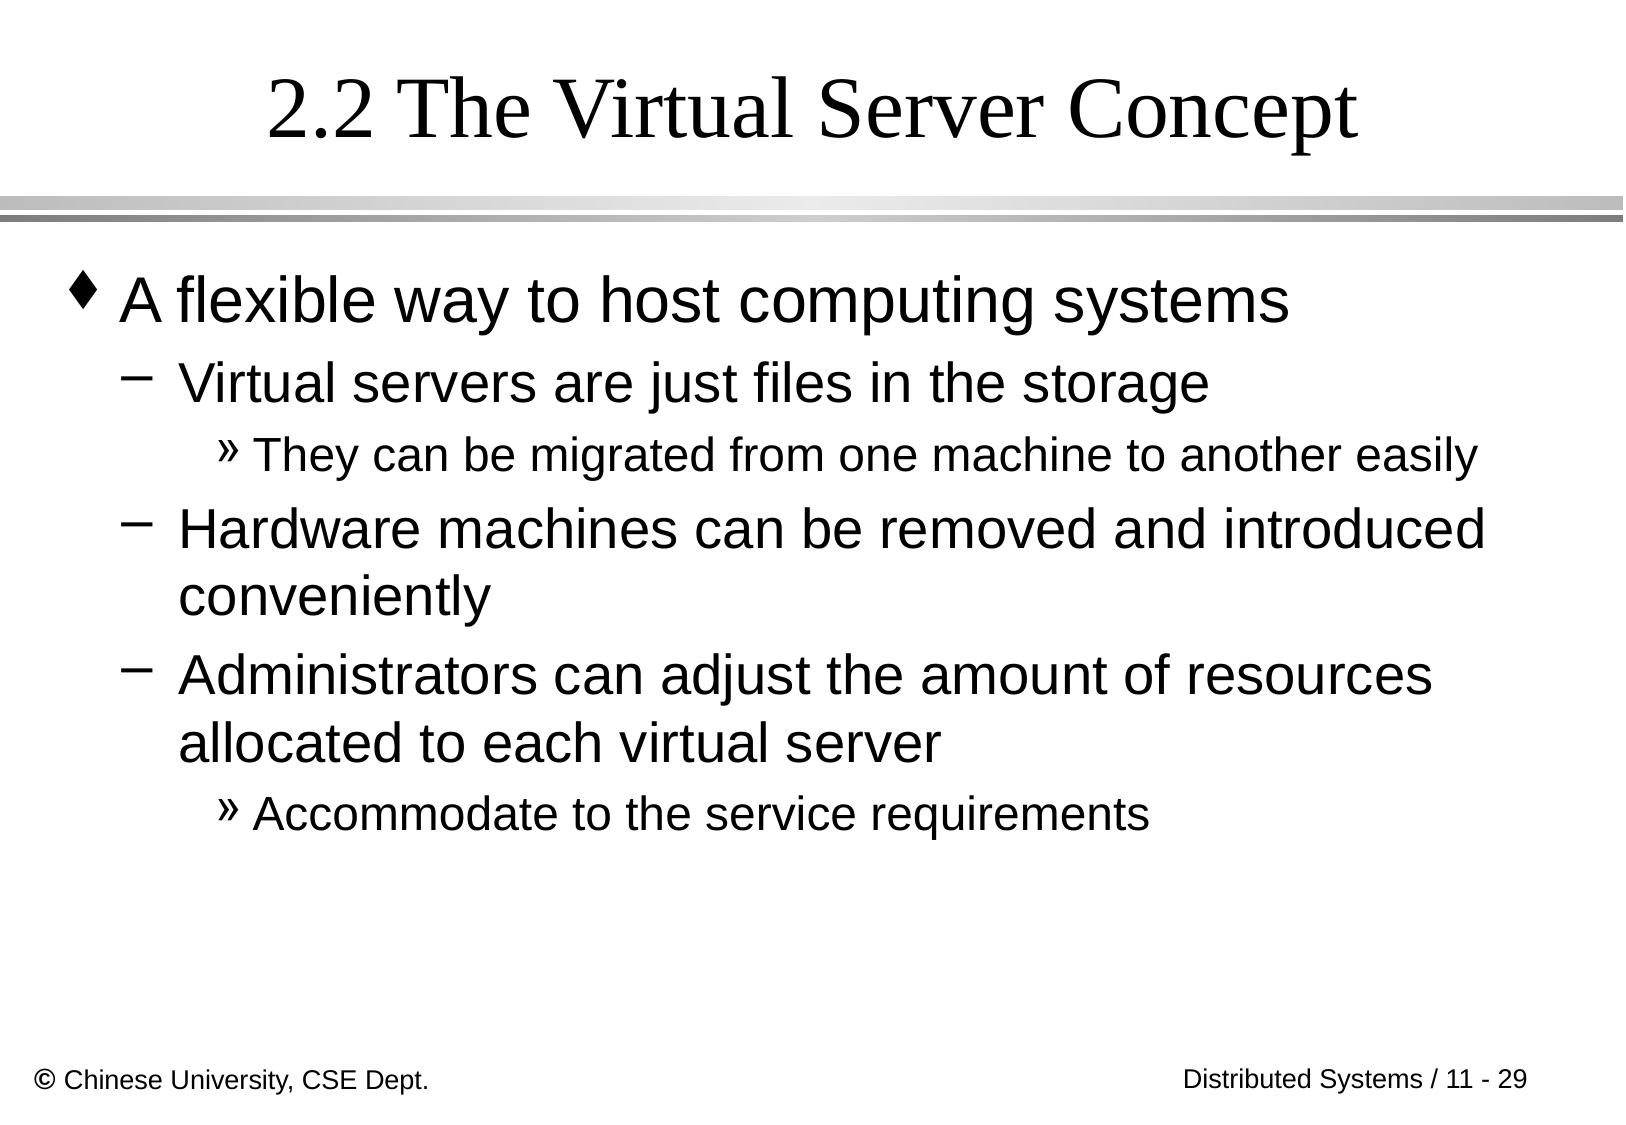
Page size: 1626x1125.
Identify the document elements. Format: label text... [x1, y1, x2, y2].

list A flexible way to host computing systems Virtual servers are just files in the storage They can be migrated from one machine to another easily Hardware machines can be removed and introduced conveniently Administrators can adjust the amount of resources allocated to each virtual server Accommodate to the service requirements [50, 249, 1588, 1088]
title 2.2 The Virtual Server Concept [50, 62, 1575, 163]
